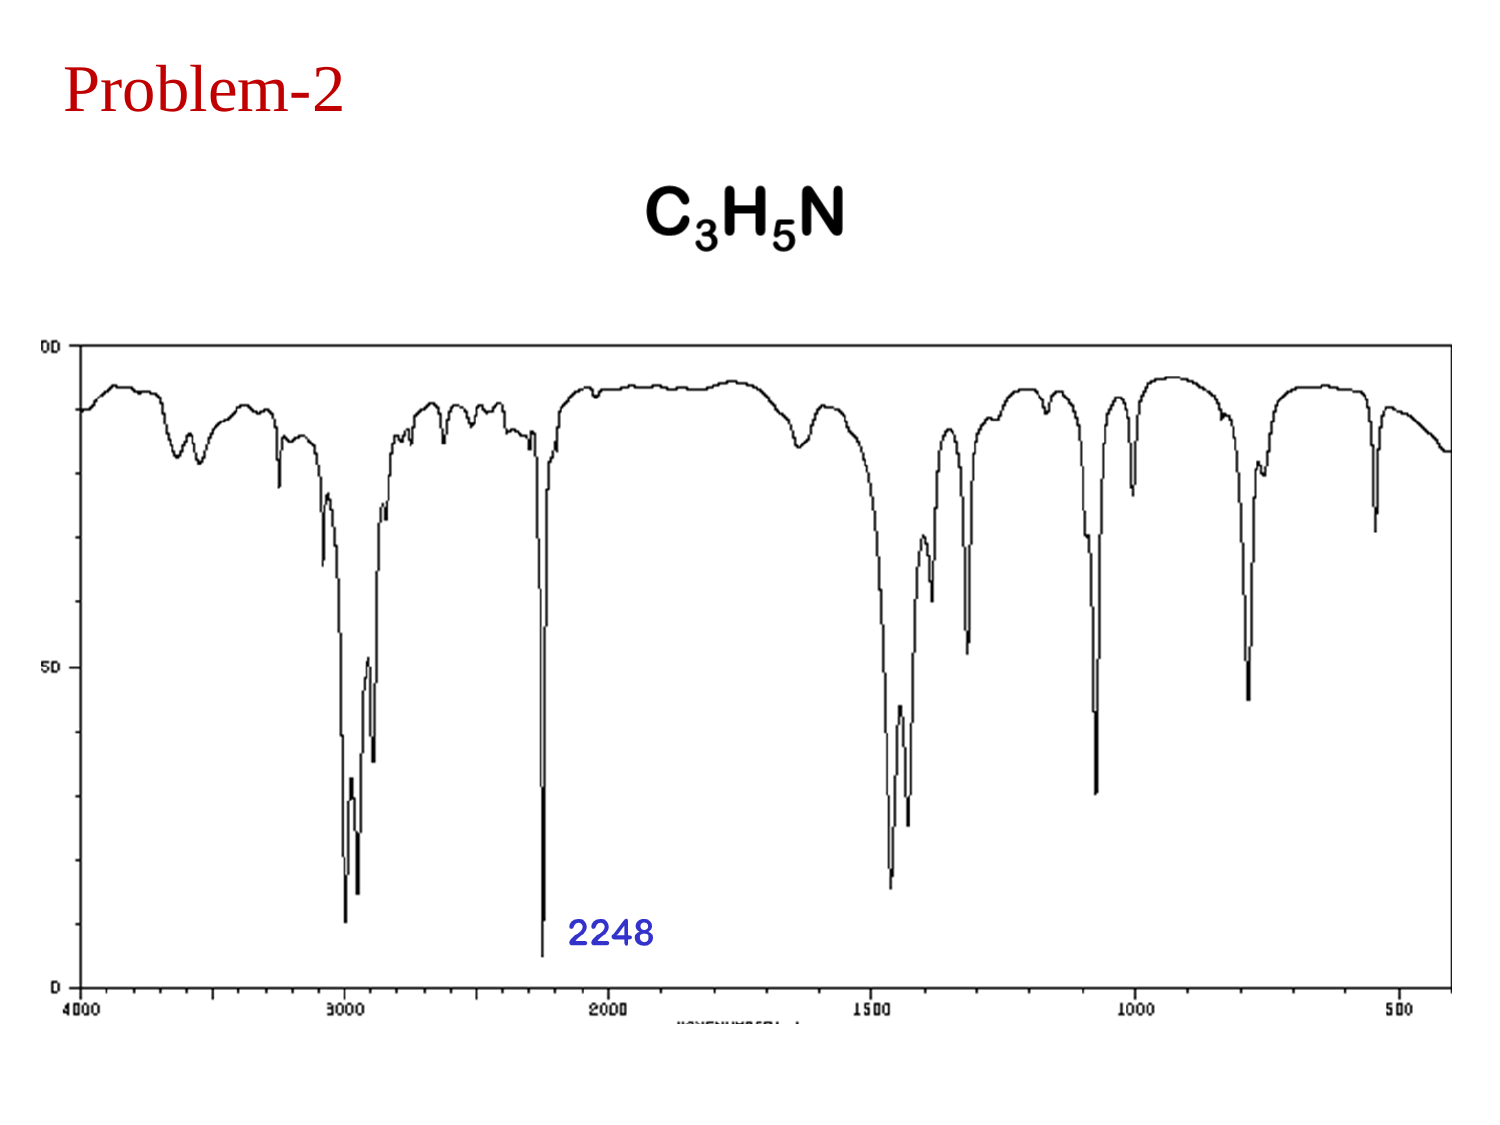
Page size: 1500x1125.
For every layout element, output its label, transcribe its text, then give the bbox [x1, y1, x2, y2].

text_box Problem-2 [48, 36, 361, 132]
picture [602, 149, 888, 291]
picture [40, 331, 1452, 1024]
